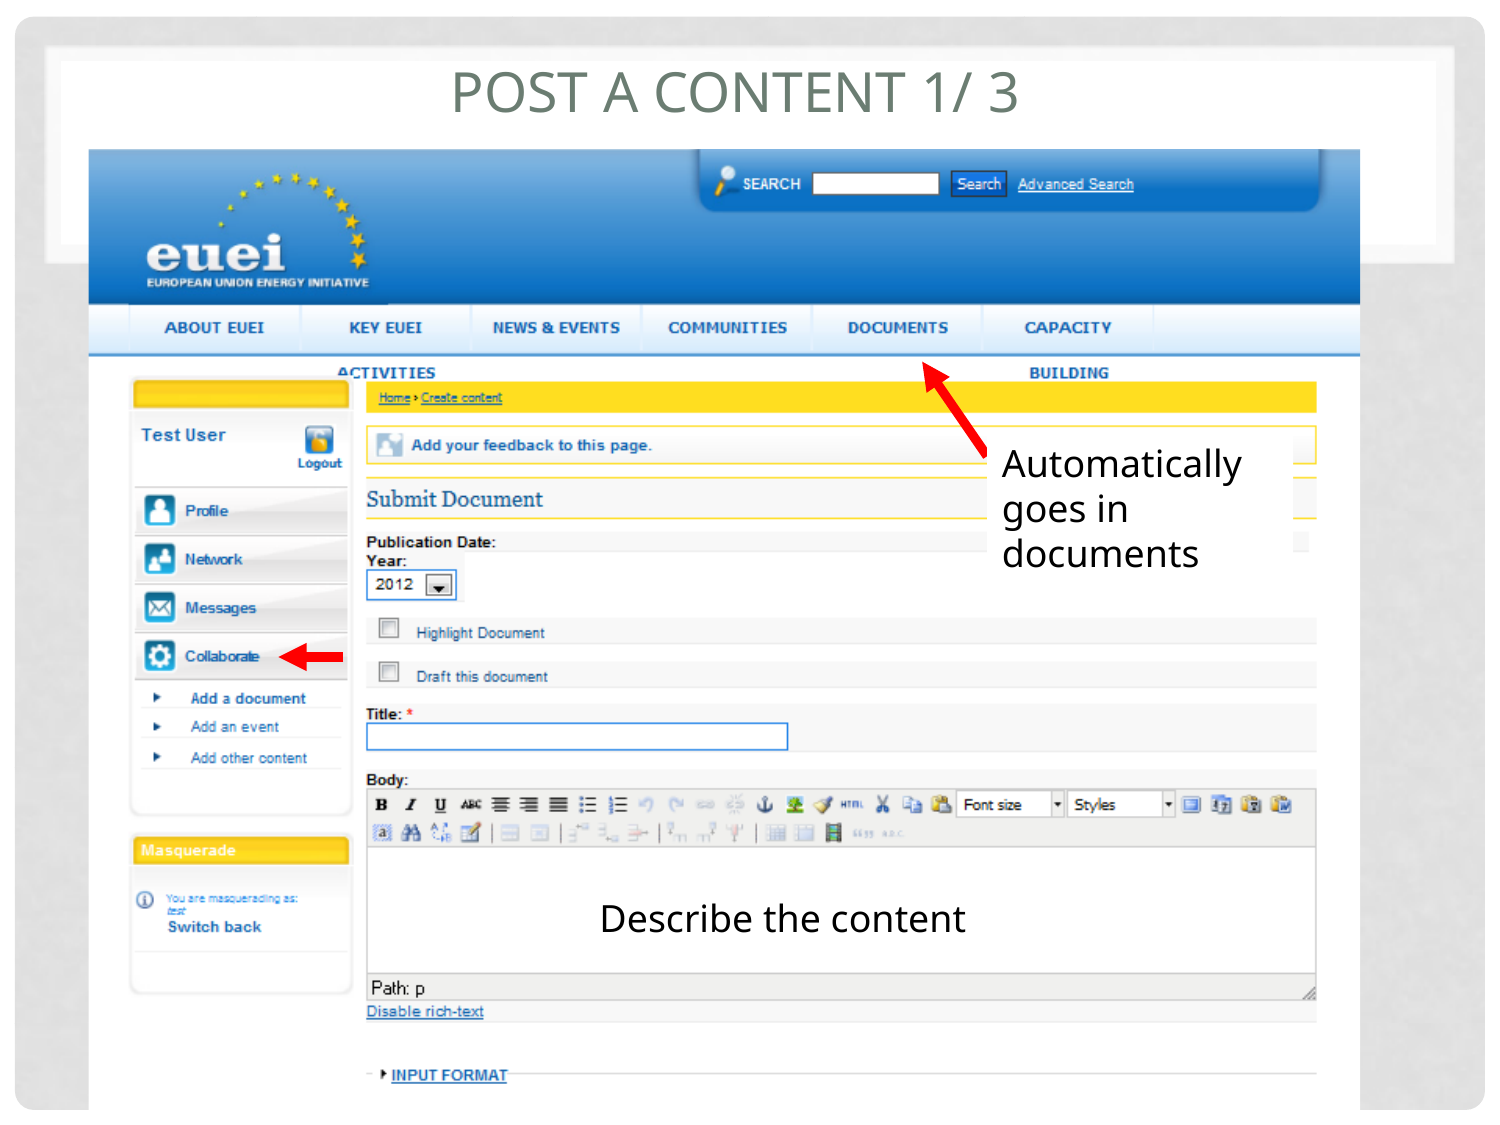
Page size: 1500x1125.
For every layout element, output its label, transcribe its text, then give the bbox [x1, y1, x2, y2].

title PoST a content 1/ 3 [64, 49, 1407, 132]
picture [88, 148, 1361, 1113]
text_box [921, 361, 988, 457]
